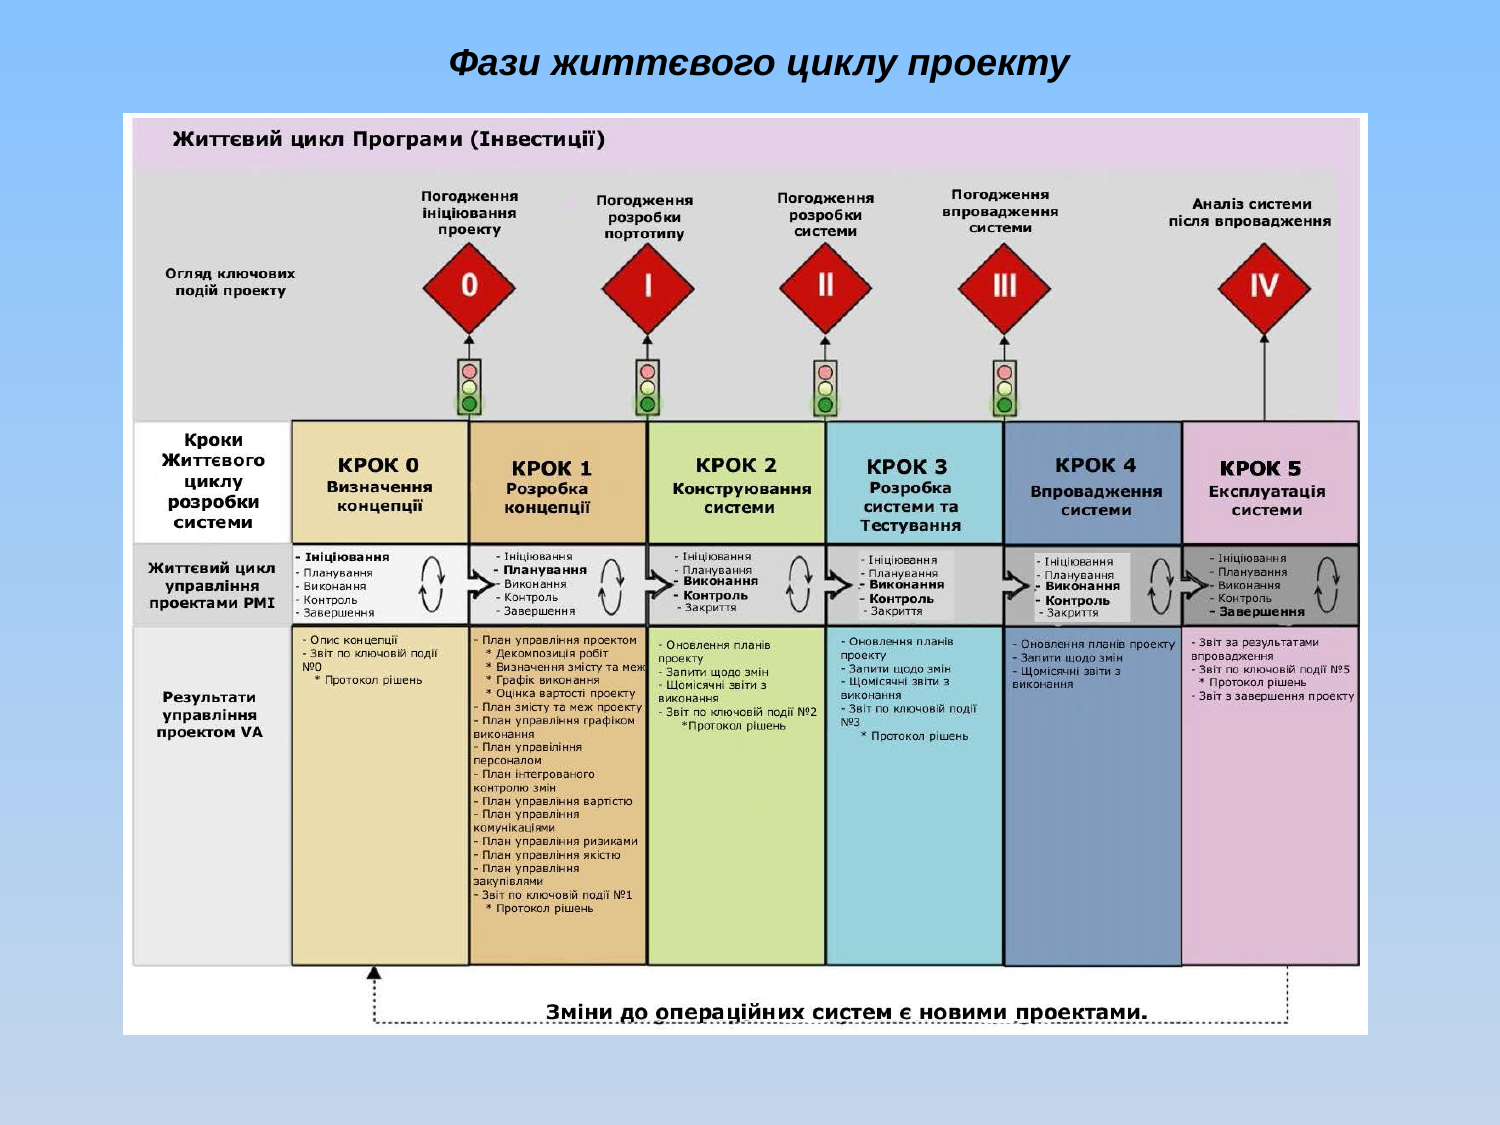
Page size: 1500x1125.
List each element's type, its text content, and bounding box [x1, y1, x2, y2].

text_box Фази життєвого циклу проекту [434, 30, 1086, 91]
picture [123, 113, 1369, 1036]
